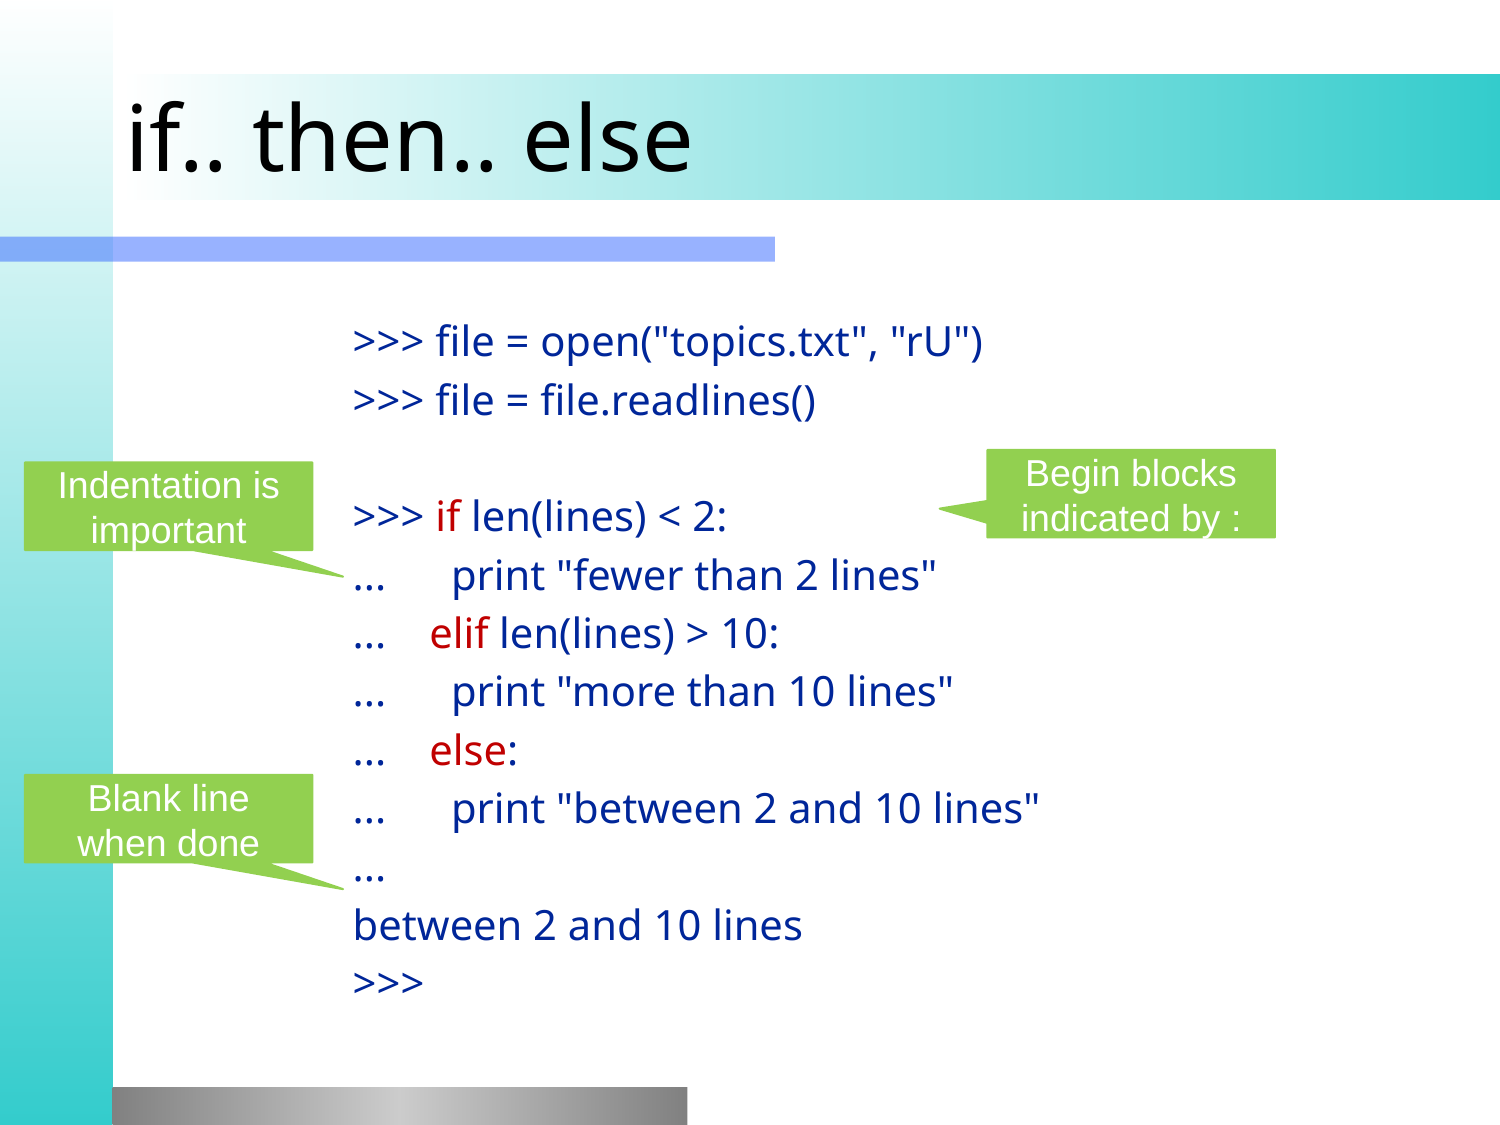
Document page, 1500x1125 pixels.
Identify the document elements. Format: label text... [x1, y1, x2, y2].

title if.. then.. else [110, 40, 1386, 229]
list >>> file = open("topics.txt", "rU") >>> file = file.readlines() >>> if len(lines) < 2: ... print "fewer than 2 lines" ... elif len(lines) > 10: ... print "more than 10 lines" ... else: ... print "between 2 and 10 lines" ... between 2 and 10 lines >>> [337, 307, 1451, 1051]
text_box Indentation is important [22, 460, 346, 579]
text_box Blank line when done [22, 772, 346, 892]
text_box Begin blocks indicated by : [937, 447, 1278, 540]
